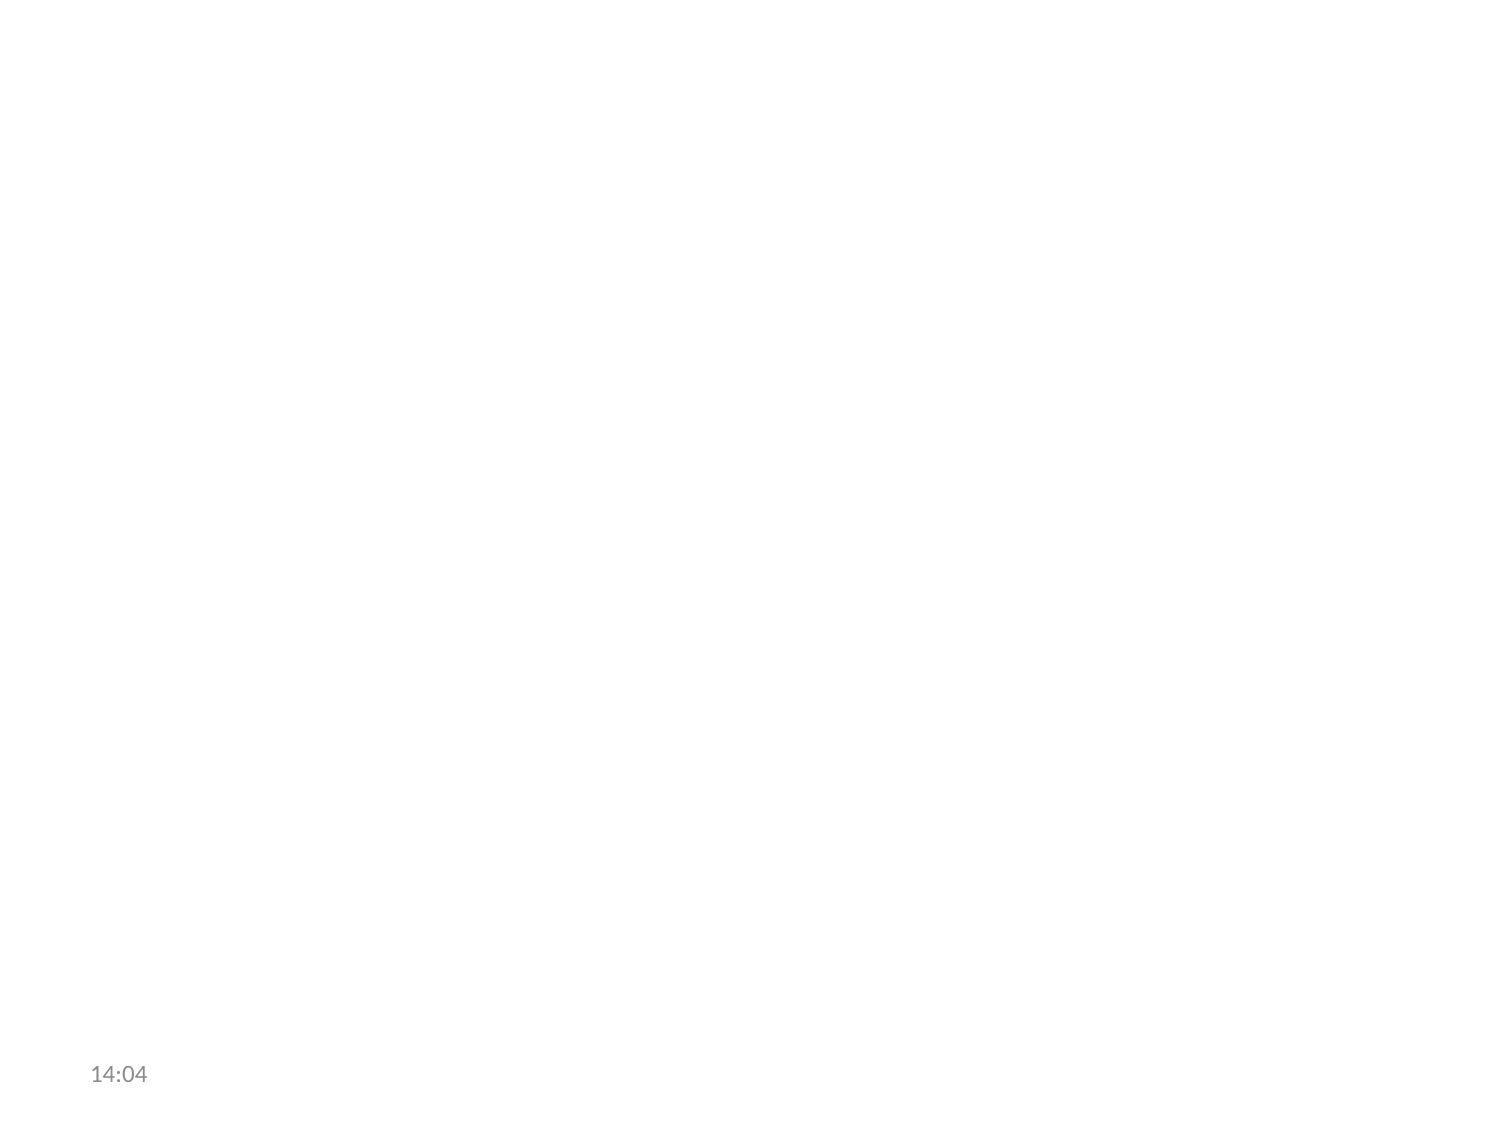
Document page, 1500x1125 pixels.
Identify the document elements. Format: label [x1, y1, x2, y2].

slide_number [75, 1042, 425, 1103]
